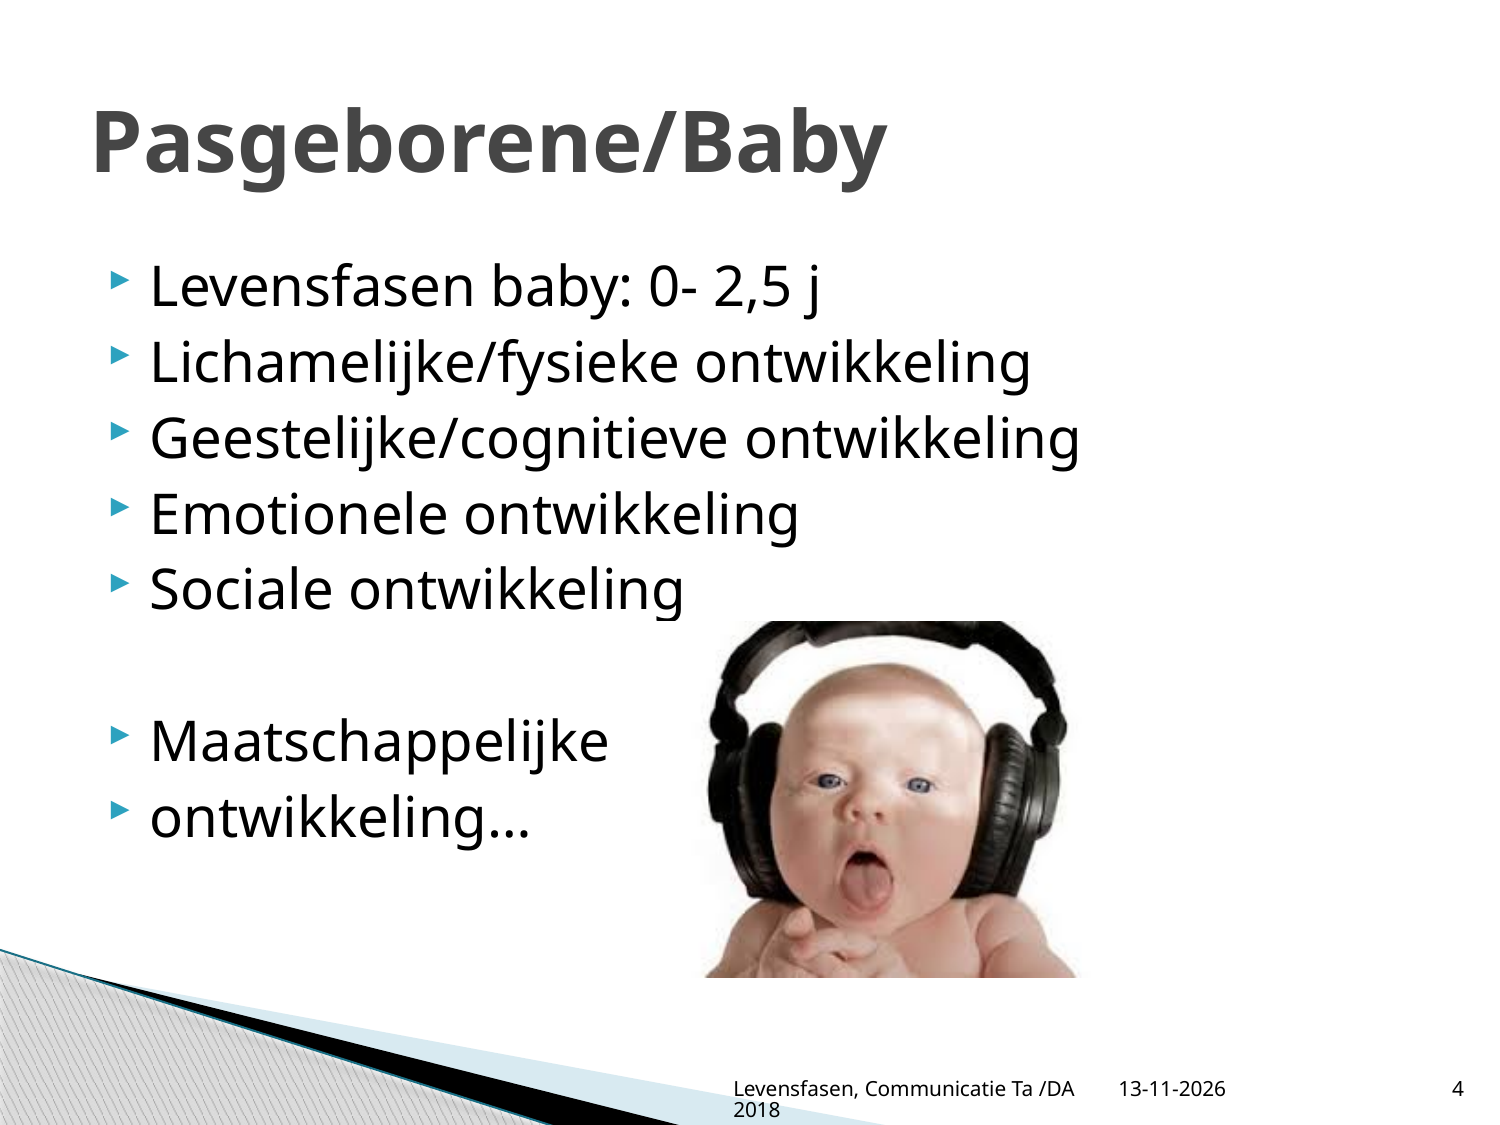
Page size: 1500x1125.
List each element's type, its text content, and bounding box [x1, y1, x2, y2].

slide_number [1105, 1051, 1418, 1112]
slide_number 4 [1418, 1051, 1479, 1112]
picture [643, 621, 1112, 978]
title Pasgeborene/Baby [75, 45, 1425, 233]
list Levensfasen baby: 0- 2,5 j Lichamelijke/fysieke ontwikkeling Geestelijke/cognitieve ontwikkeling Emotionele ontwikkeling Sociale ontwikkeling Maatschappelijke ontwikkeling… [75, 243, 1425, 986]
footer Levensfasen, Communicatie Ta /DA 2018 [718, 1051, 1105, 1112]
